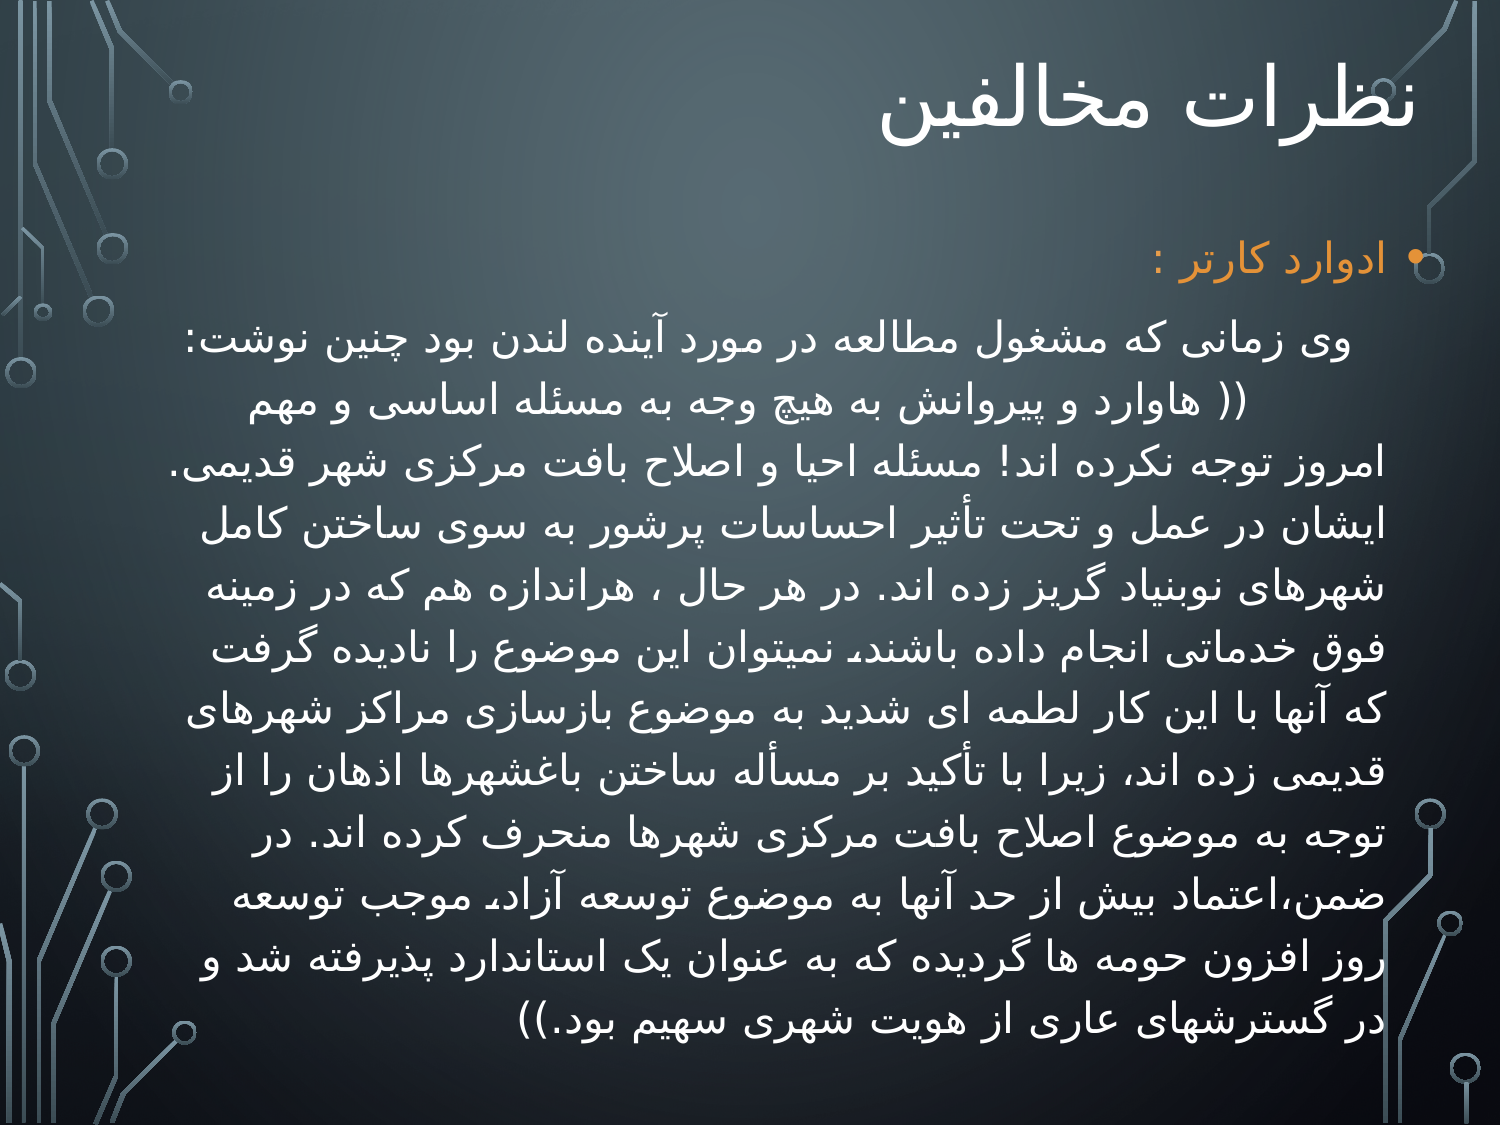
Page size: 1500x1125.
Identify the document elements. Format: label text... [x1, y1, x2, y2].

list ادوارد کارتر : وی زمانی که مشغول مطالعه در مورد آینده لندن بود چنین نوشت: (( هاوارد و پیروانش به هیچ وجه به مسئله اساسی و مهم امروز توجه نکرده اند! مسئله احیا و اصلاح بافت مرکزی شهر قدیمی. ایشان در عمل و تحت تأثیر احساسات پرشور به سوی ساختن کامل شهرهای نوبنیاد گریز زده اند. در هر حال ، هراندازه هم که در زمینه فوق خدماتی انجام داده باشند، نمیتوان این موضوع را نادیده گرفت که آنها با این کار لطمه ای شدید به موضوع بازسازی مراکز شهرهای قدیمی زده اند، زیرا با تأکید بر مسأله ساختن باغشهرها اذهان را از توجه به موضوع اصلاح بافت مرکزی شهرها منحرف کرده اند. در ضمن،اعتماد بیش از حد آنها به موضوع توسعه آزاد، موجب توسعه روز افزون حومه ها گردیده که به عنوان یک استاندارد پذیرفته شد و در گسترشهای عاری از هویت شهری سهیم بود.)) [150, 212, 1438, 1050]
title نظرات مخالفین [825, 12, 1463, 188]
